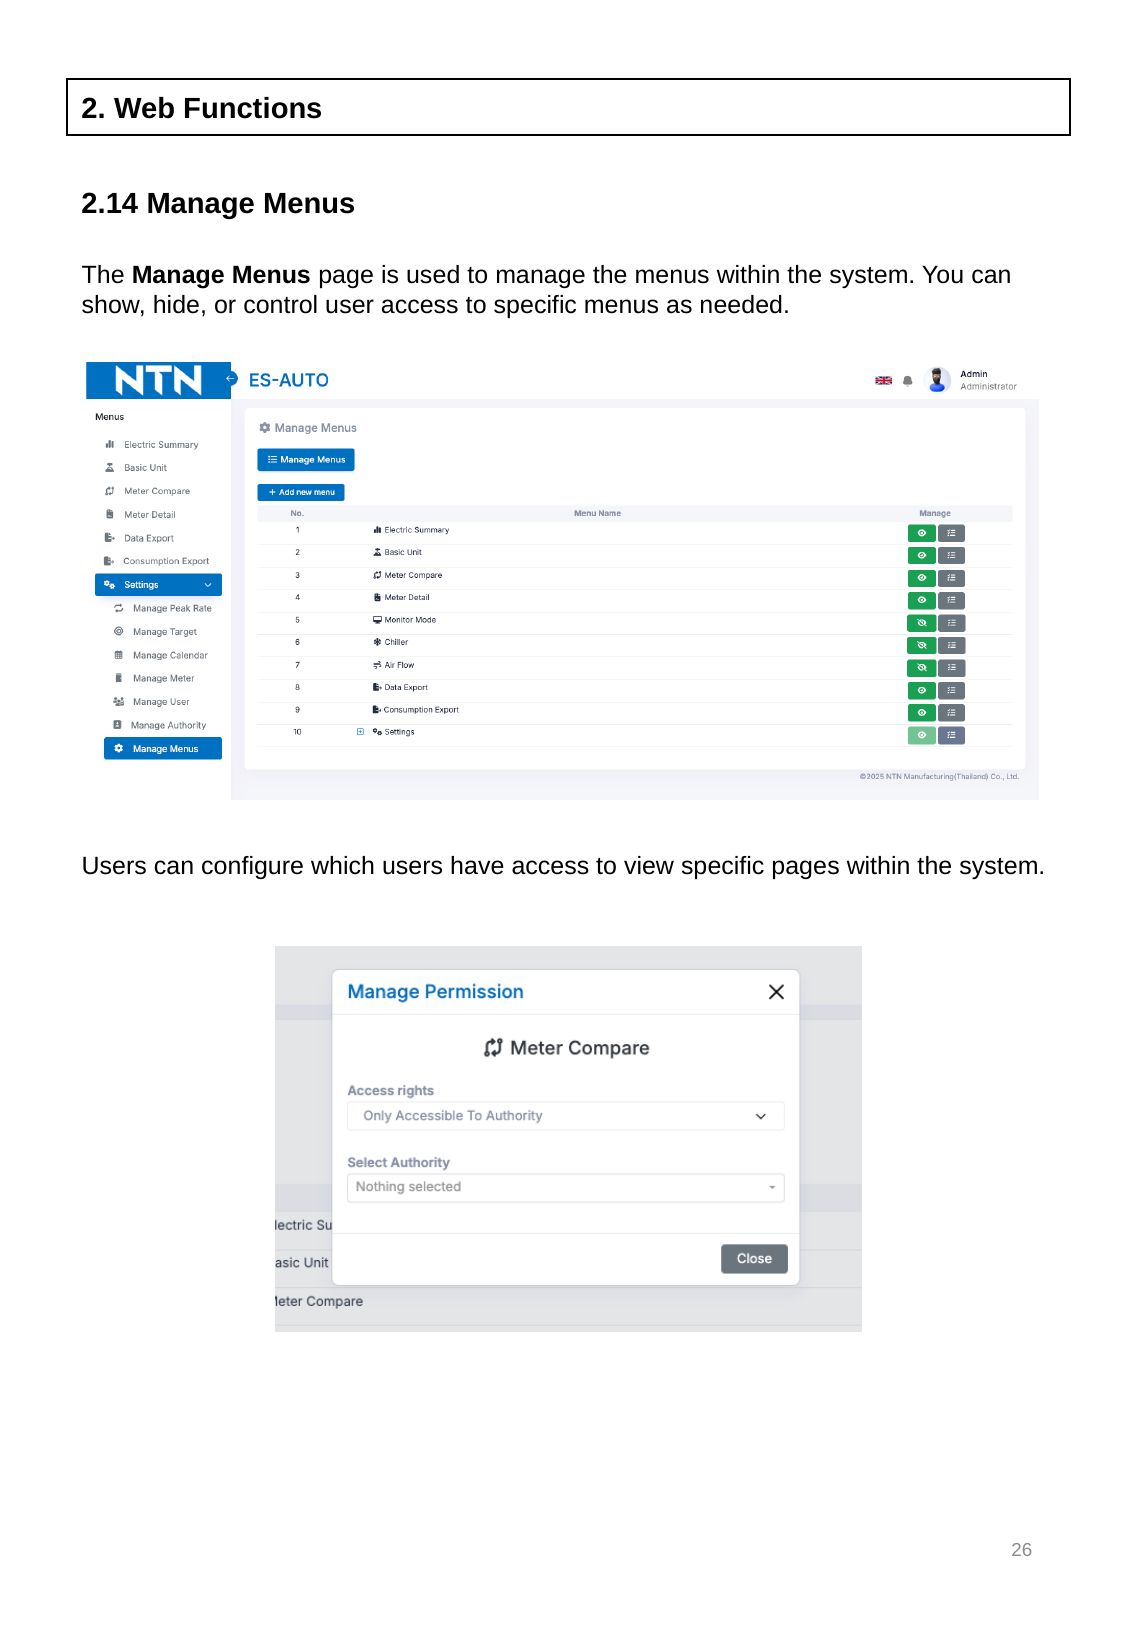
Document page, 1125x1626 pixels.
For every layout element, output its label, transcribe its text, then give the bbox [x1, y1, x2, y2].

text_box The Manage Menus page is used to manage the menus within the system. You can show, hide, or control user access to specific menus as needed. [66, 250, 1071, 326]
text_box 2.14 Manage Menus [66, 177, 847, 227]
text_box 2. Web Functions [66, 78, 1071, 136]
picture [86, 362, 1039, 800]
picture [275, 946, 862, 1332]
text_box 26 [794, 1506, 1048, 1593]
text_box Users can configure which users have access to view specific pages within the system. [66, 841, 1071, 887]
